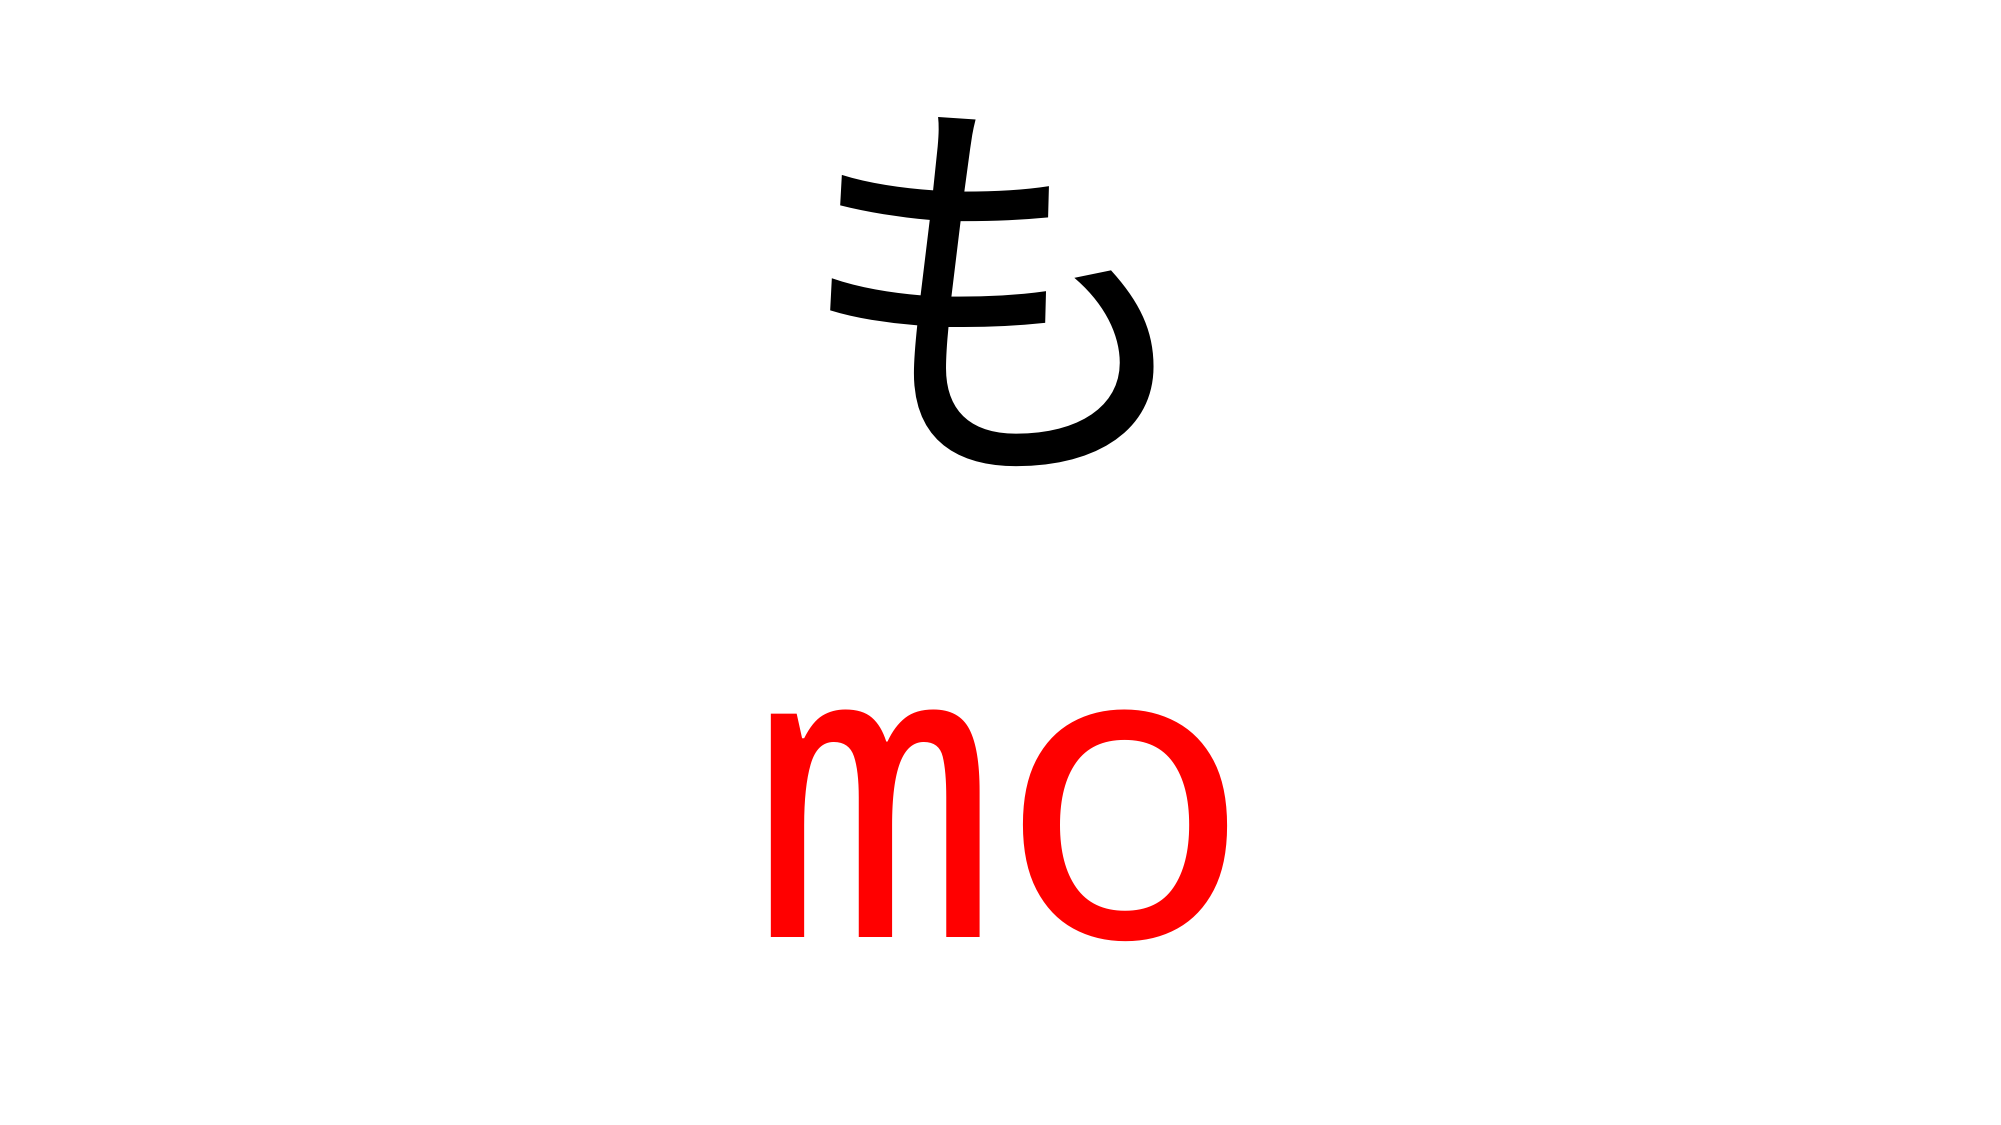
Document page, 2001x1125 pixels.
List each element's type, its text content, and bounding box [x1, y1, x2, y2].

text_box mo [249, 562, 1750, 1036]
title も [249, 71, 1750, 545]
